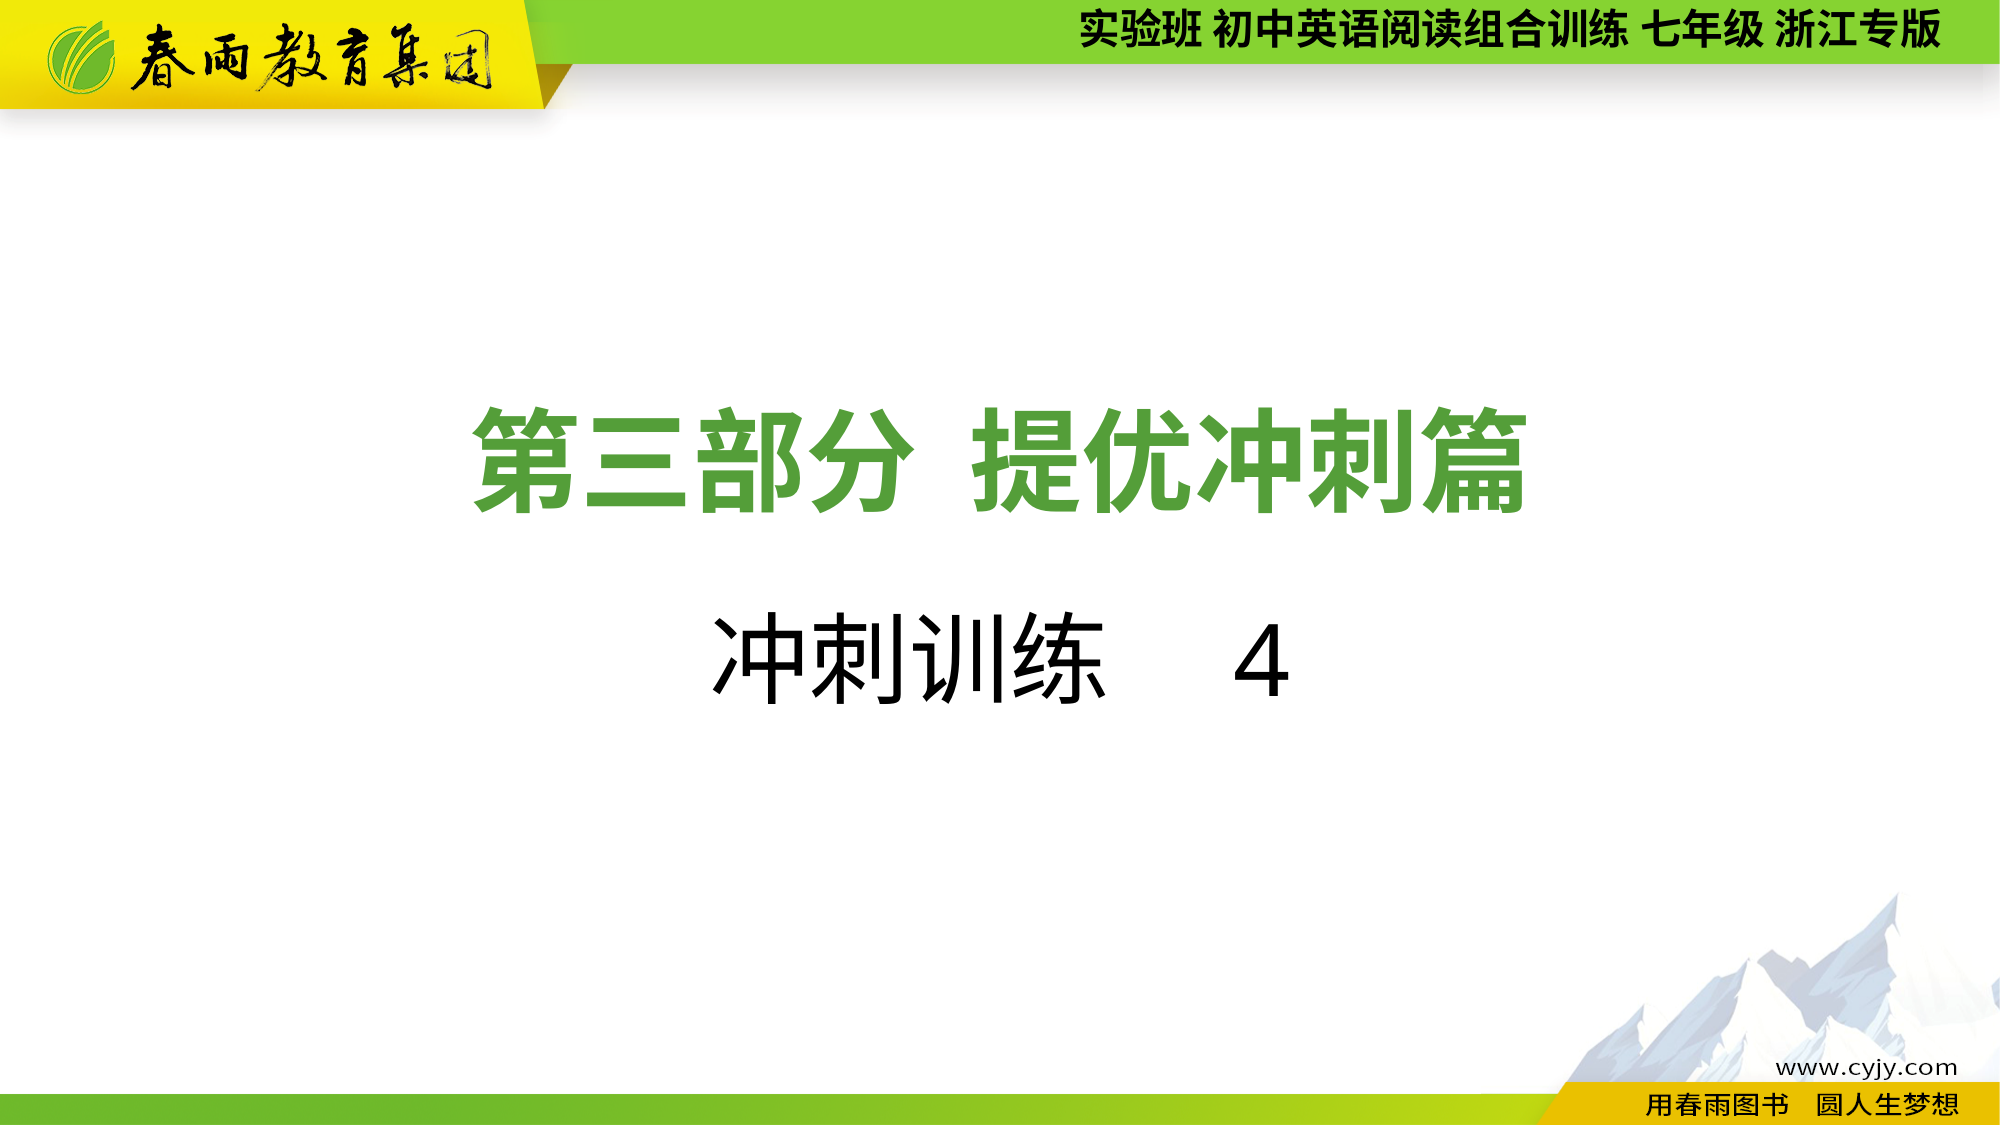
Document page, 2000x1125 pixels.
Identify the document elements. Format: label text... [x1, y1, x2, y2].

picture [0, 0, 2000, 1125]
text_box 第三部分 提优冲刺篇 [54, 316, 1946, 528]
text_box 冲刺训练 4 [54, 528, 1946, 724]
